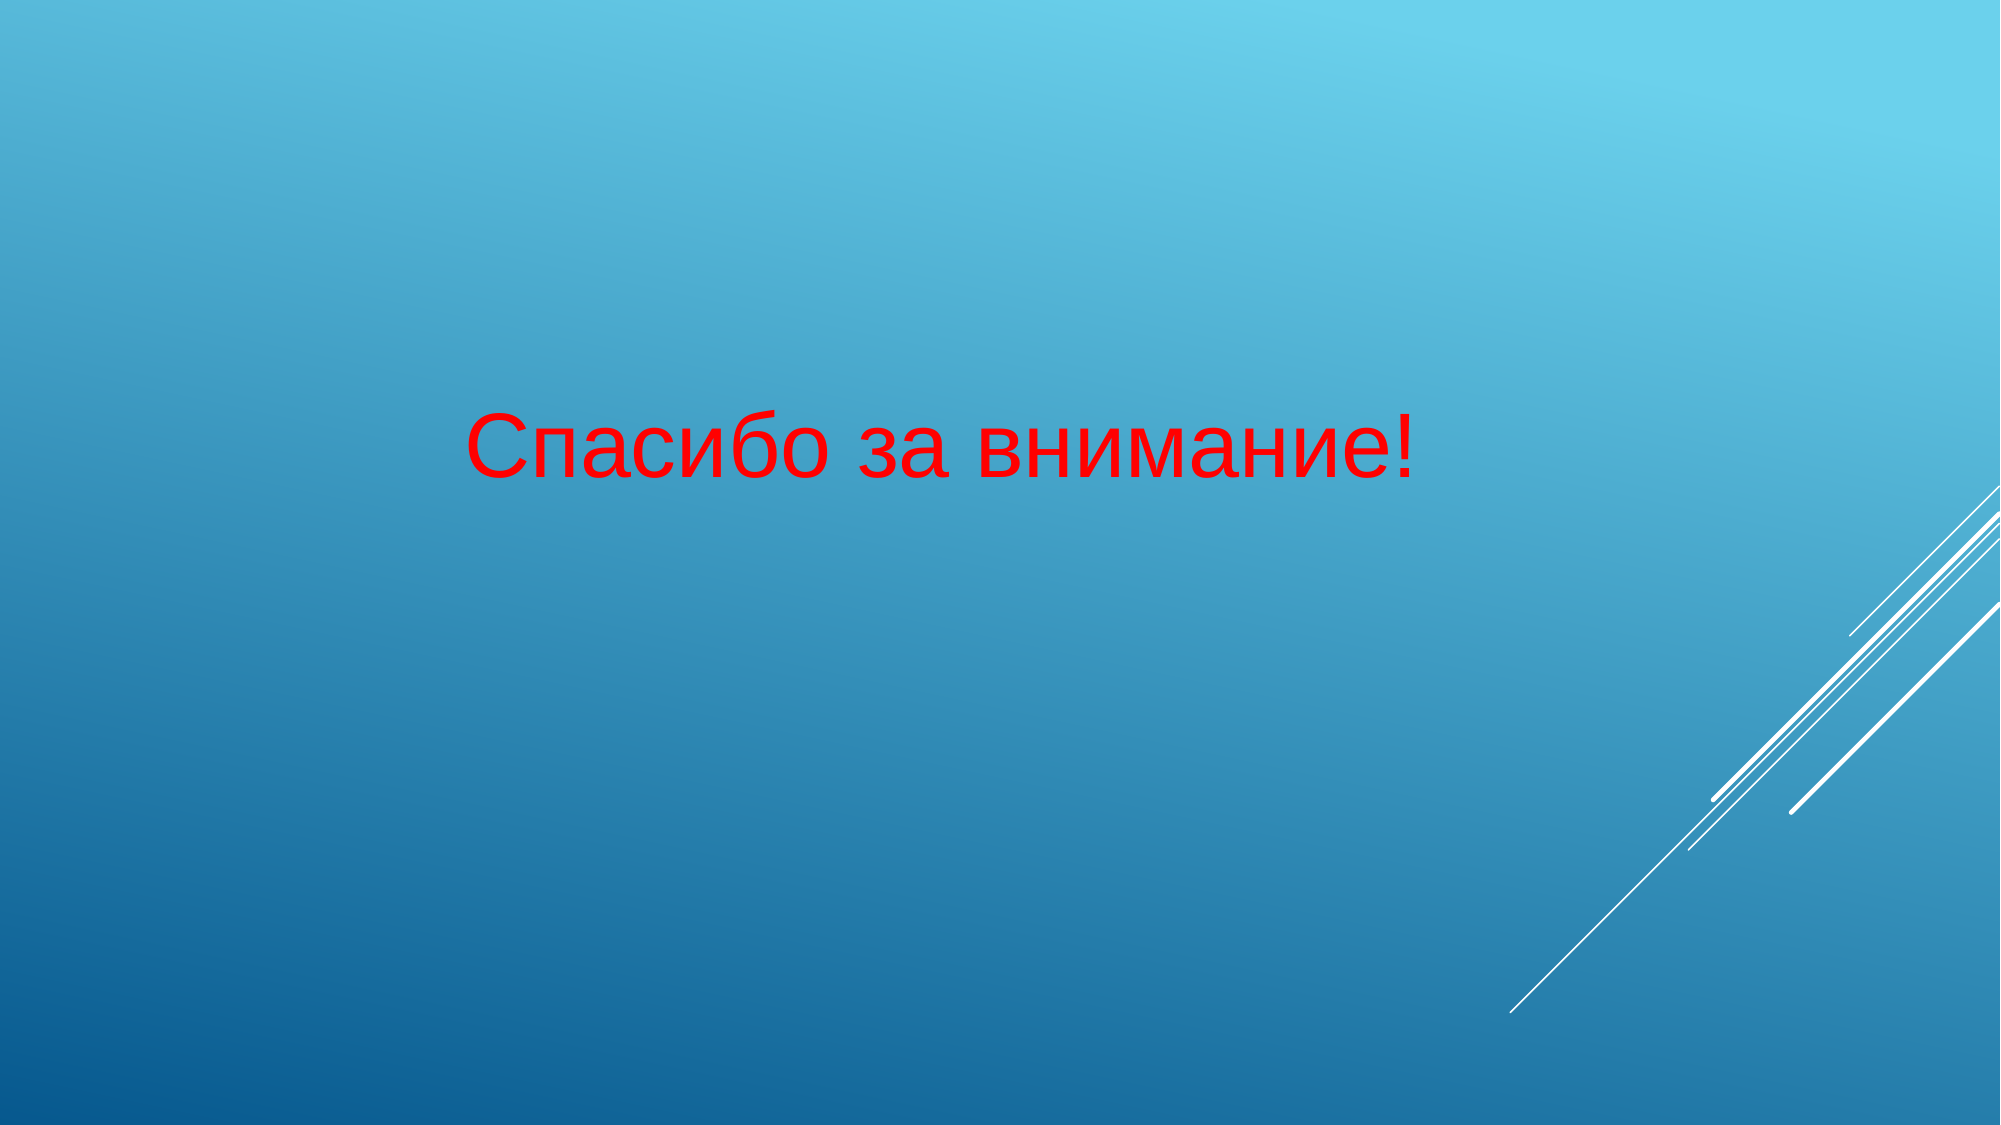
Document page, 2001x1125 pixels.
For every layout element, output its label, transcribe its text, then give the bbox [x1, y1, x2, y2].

text_box Спасибо за внимание! [449, 378, 1435, 503]
